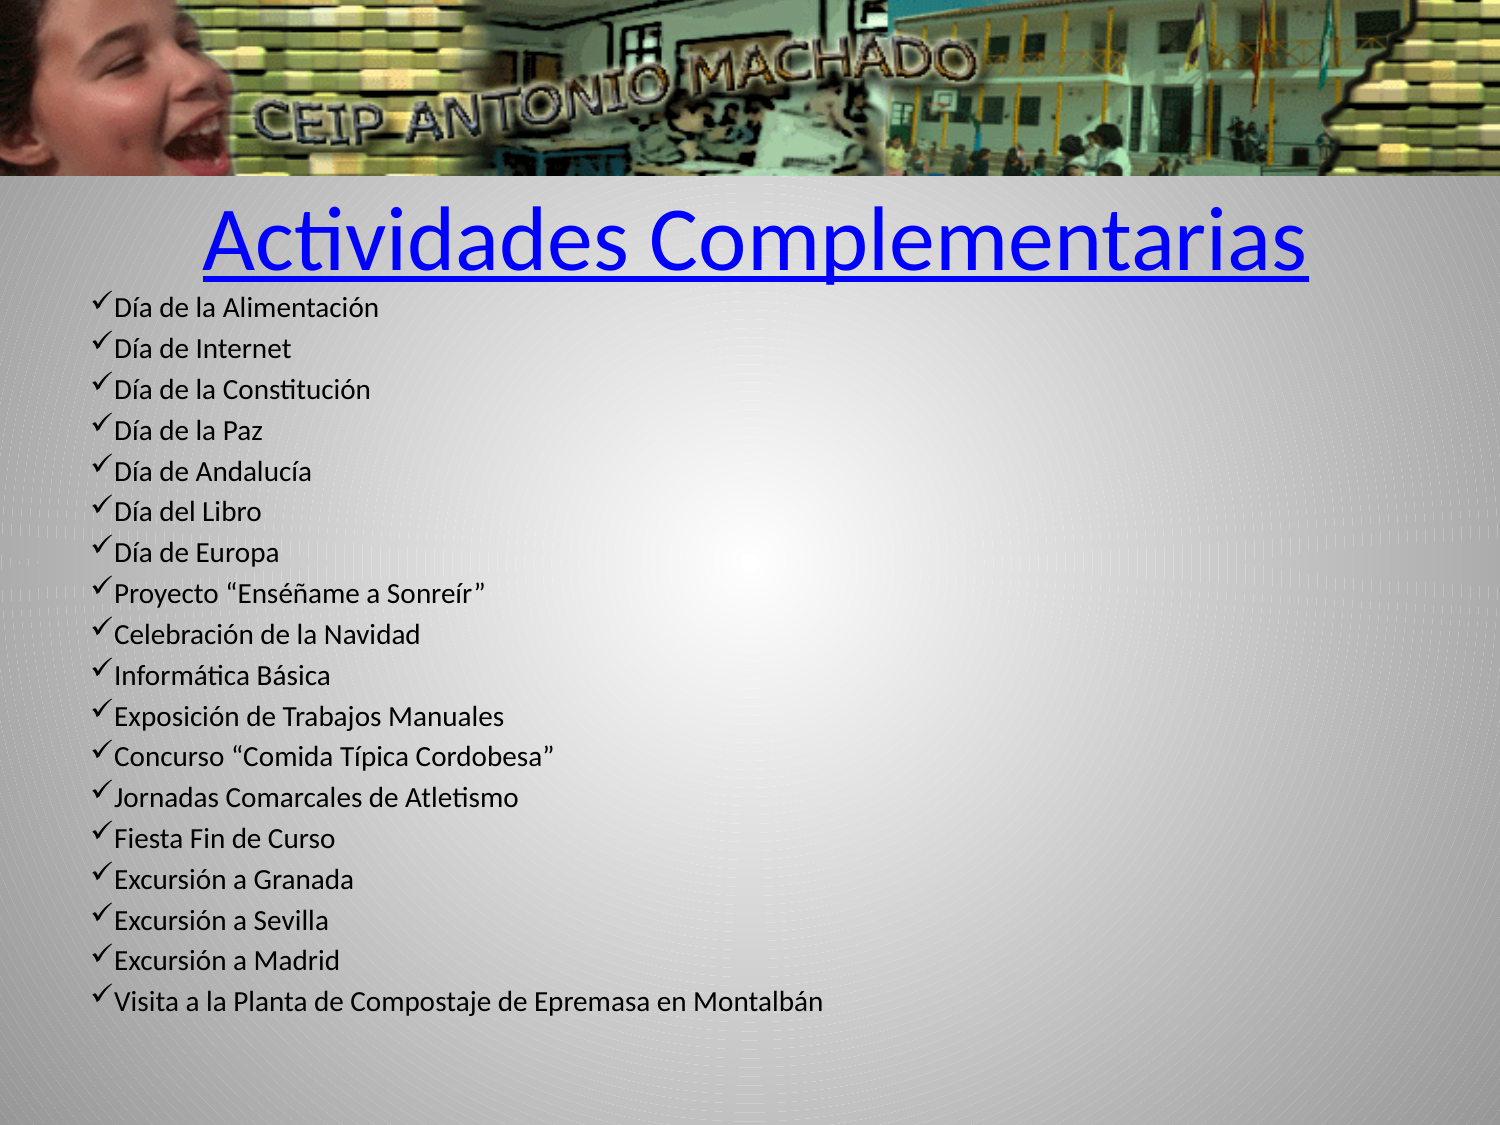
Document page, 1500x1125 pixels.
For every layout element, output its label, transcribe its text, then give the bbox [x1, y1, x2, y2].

title Actividades Complementarias [187, 187, 1425, 281]
list Día de la Alimentación Día de Internet Día de la Constitución Día de la Paz Día de Andalucía Día del Libro Día de Europa Proyecto “Enséñame a Sonreír” Celebración de la Navidad Informática Básica Exposición de Trabajos Manuales Concurso “Comida Típica Cordobesa” Jornadas Comarcales de Atletismo Fiesta Fin de Curso Excursión a Granada Excursión a Sevilla Excursión a Madrid Visita a la Planta de Compostaje de Epremasa en Montalbán [75, 281, 1454, 1067]
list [0, 0, 1500, 177]
